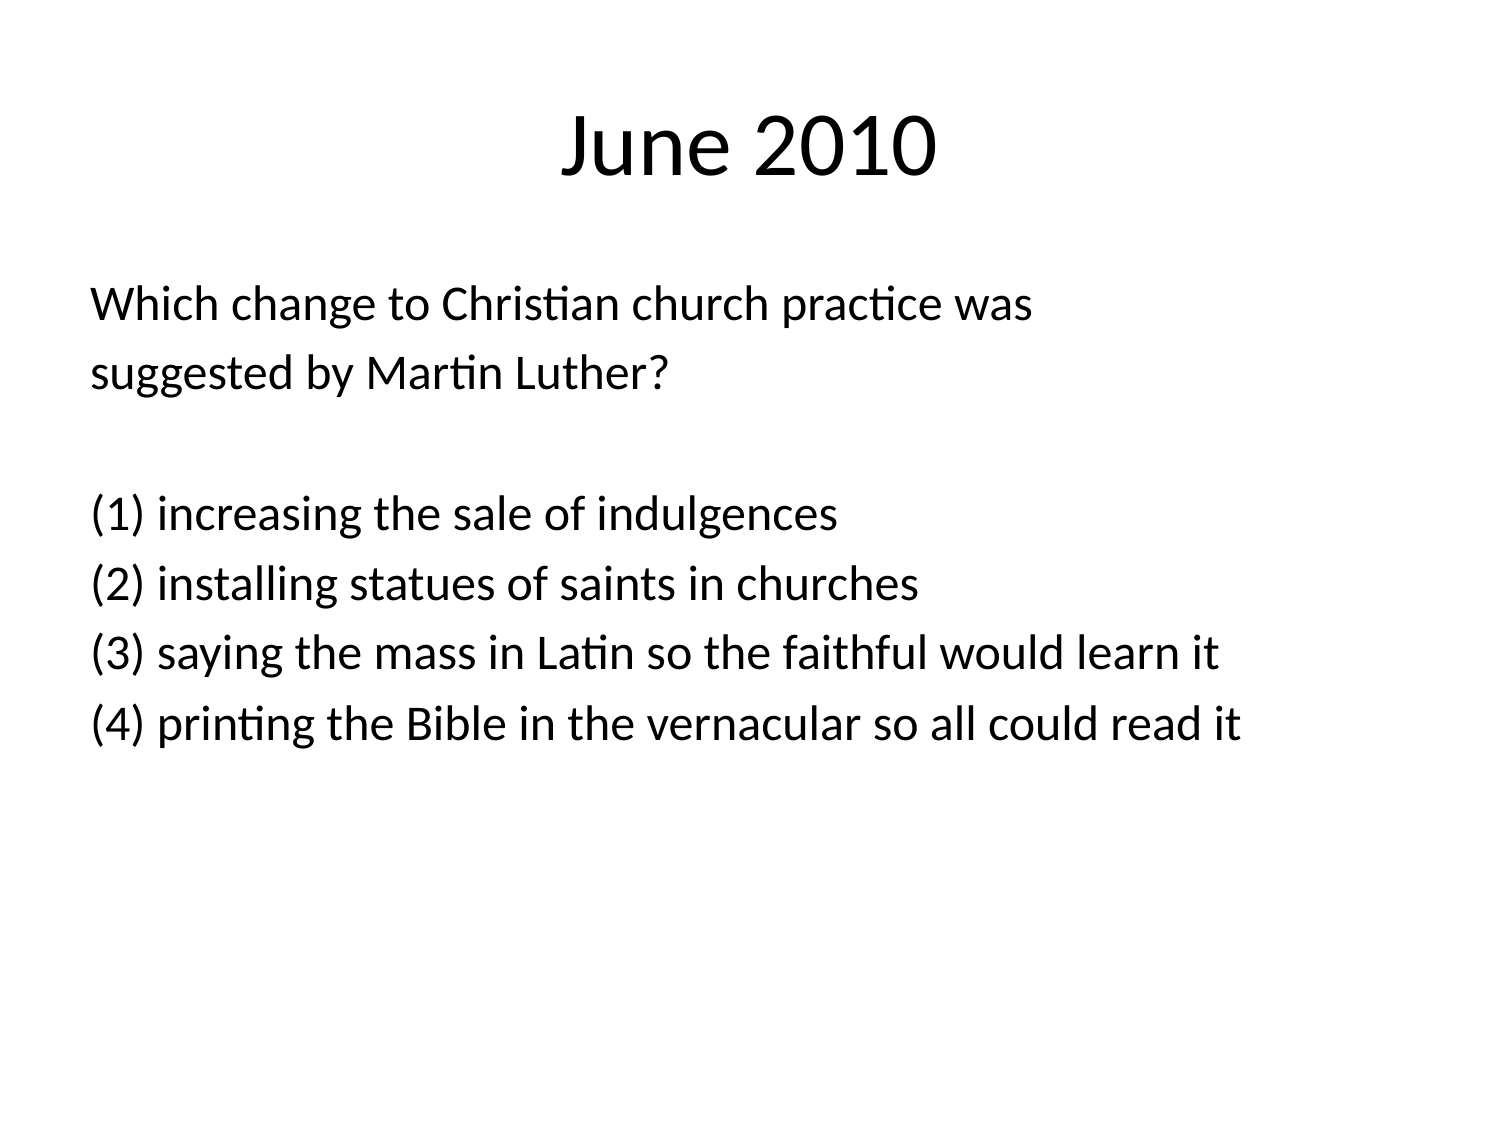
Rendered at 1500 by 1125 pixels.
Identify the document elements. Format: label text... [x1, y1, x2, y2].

list Which change to Christian church practice was suggested by Martin Luther? (1) increasing the sale of indulgences (2) installing statues of saints in churches (3) saying the mass in Latin so the faithful would learn it (4) printing the Bible in the vernacular so all could read it [75, 262, 1425, 1005]
title June 2010 [75, 45, 1425, 233]
